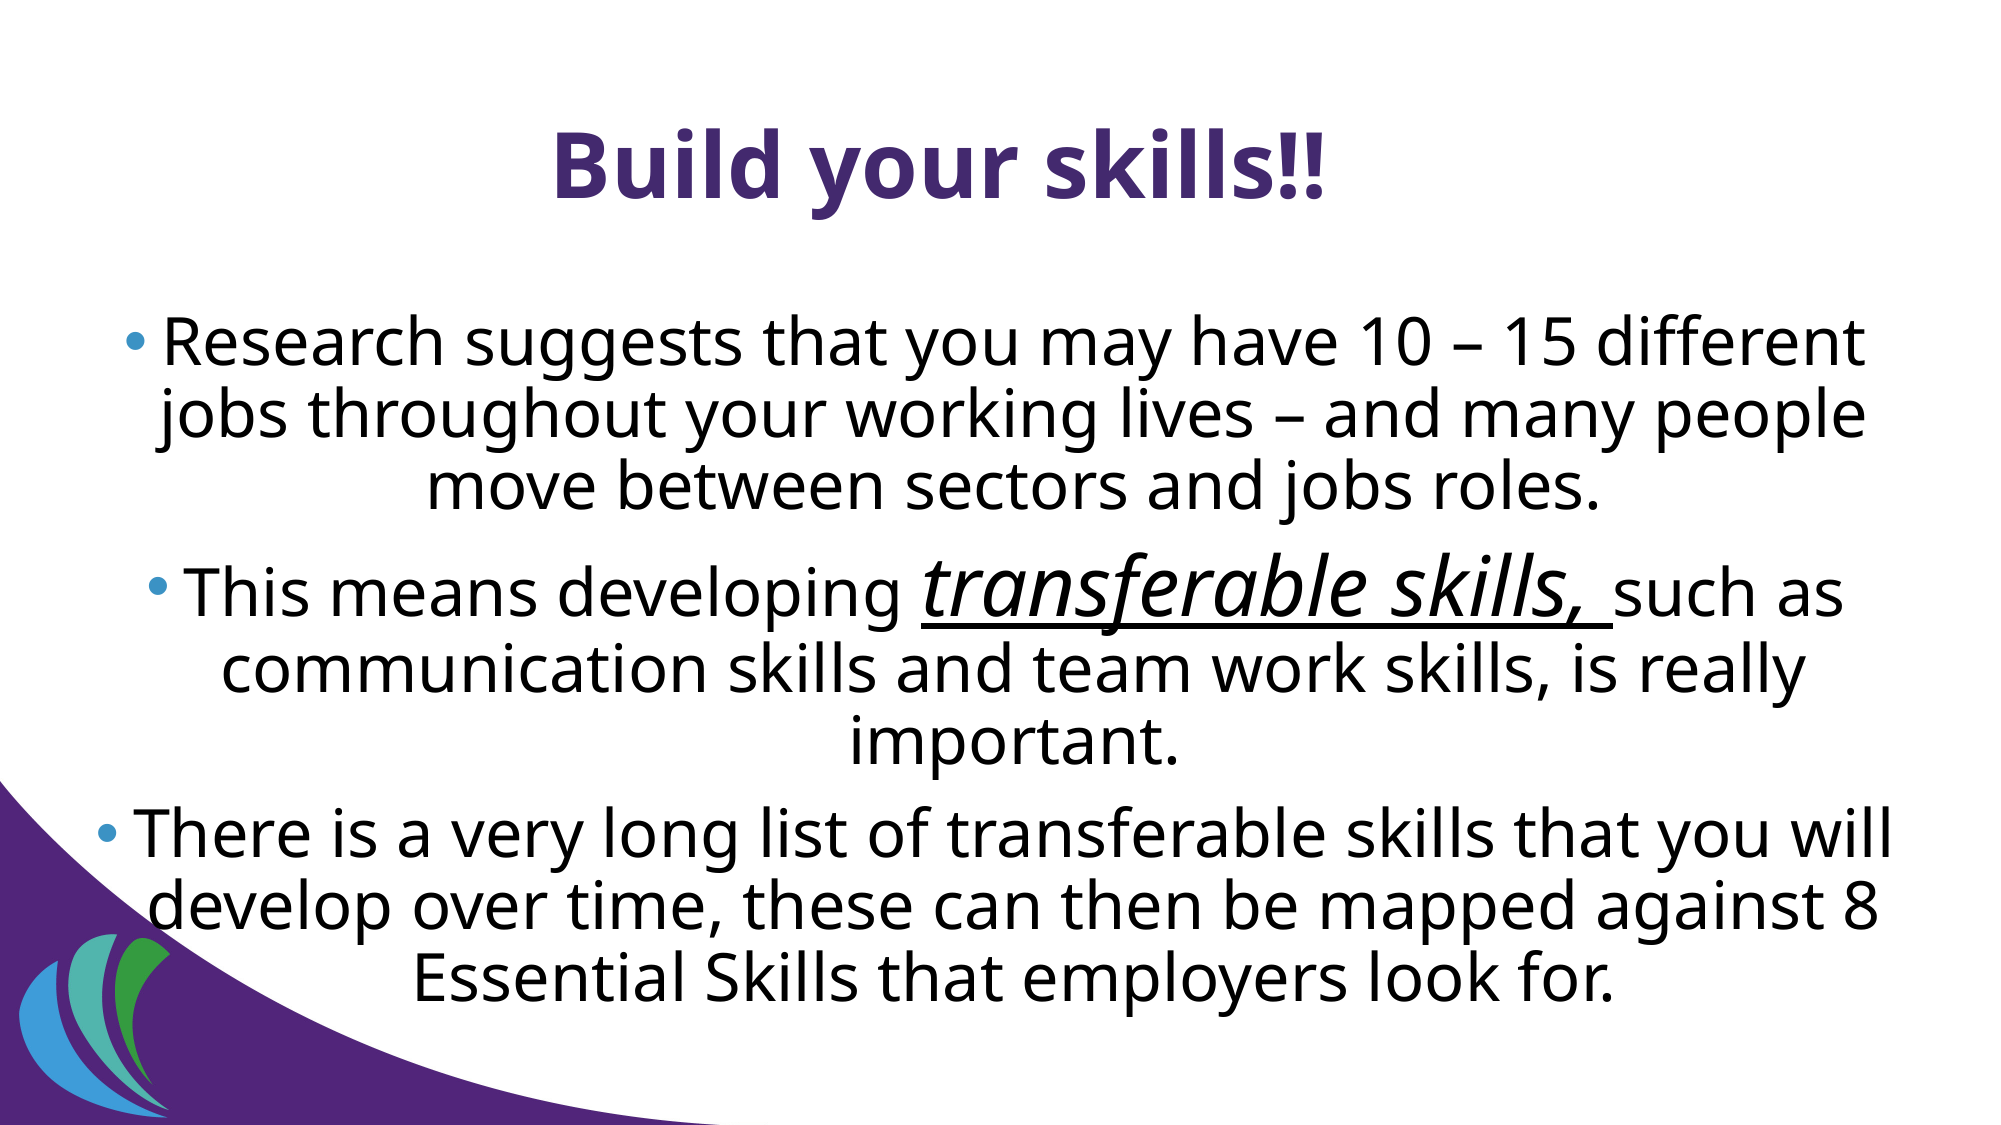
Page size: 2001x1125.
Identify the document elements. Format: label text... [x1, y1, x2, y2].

title Build your skills!! [137, 59, 1863, 278]
list Research suggests that you may have 10 – 15 different jobs throughout your working lives – and many people move between sectors and jobs roles. This means developing transferable skills, such as communication skills and team work skills, is really important. There is a very long list of transferable skills that you will develop over time, these can then be mapped against 8 Essential Skills that employers look for. [64, 300, 1929, 1025]
picture [0, 1, 2000, 1125]
